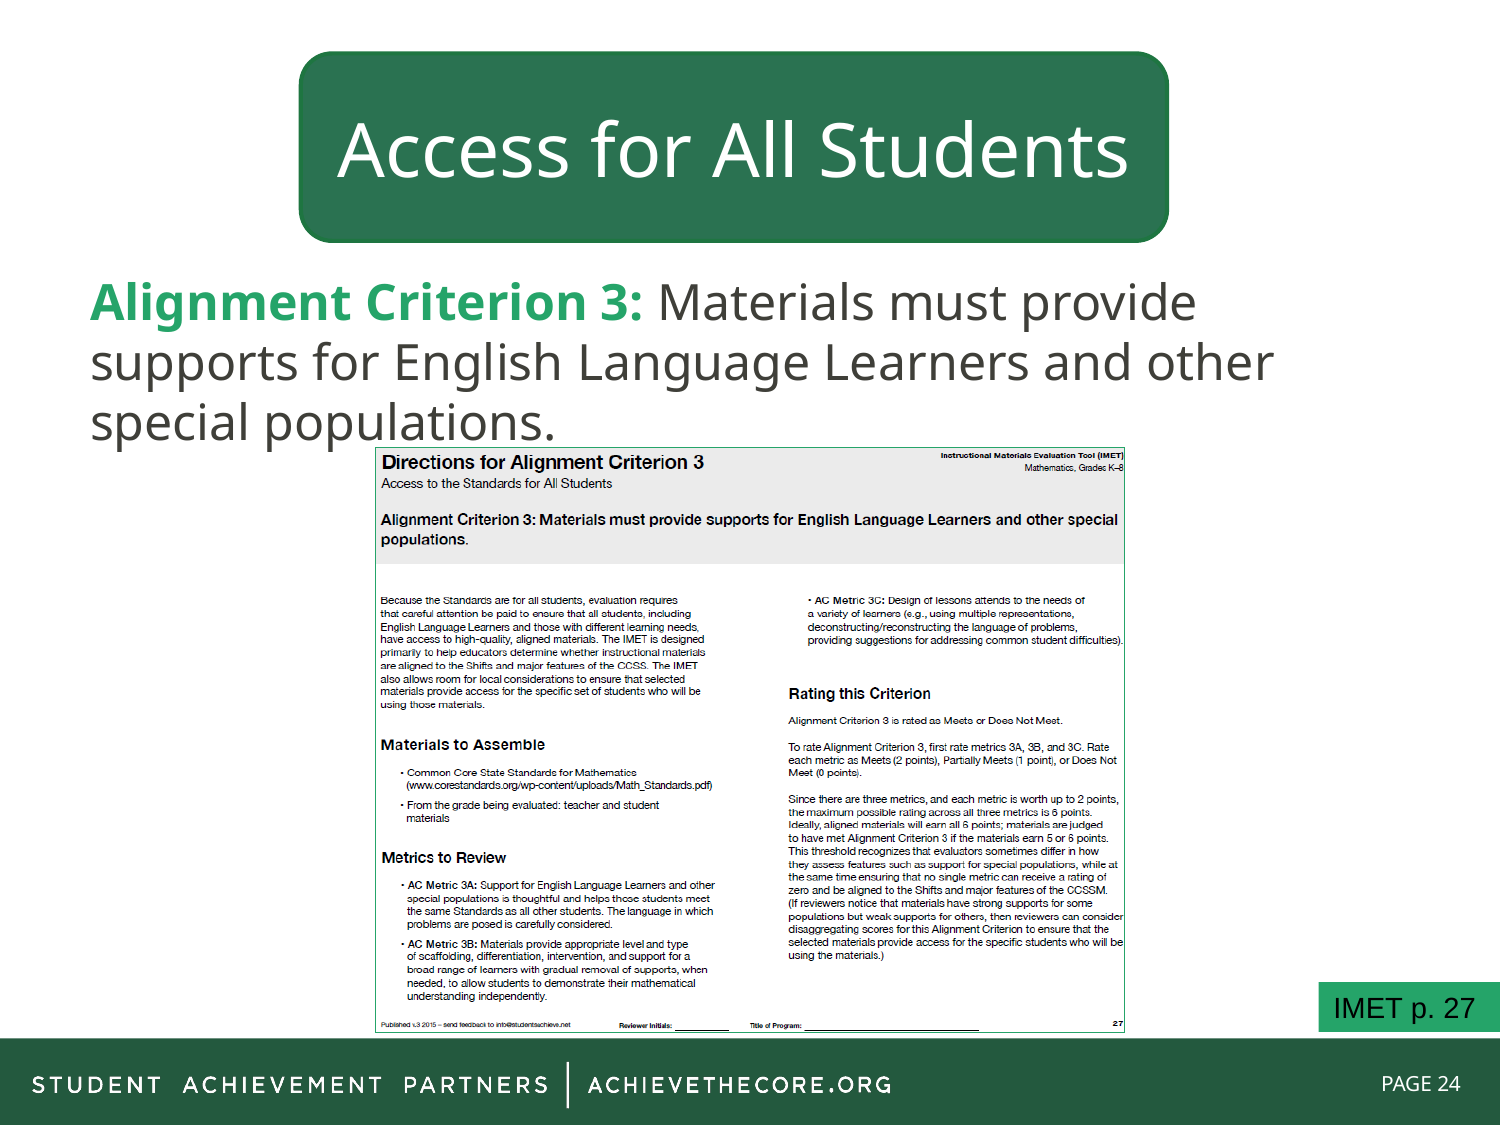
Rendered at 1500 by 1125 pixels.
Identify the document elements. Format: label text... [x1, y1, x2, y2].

picture [12, 1055, 911, 1112]
text_box Access for All Students [300, 53, 1168, 241]
text_box IMET p. 27 [1318, 982, 1500, 1032]
picture [374, 446, 1126, 1033]
list Alignment Criterion 3: Materials must provide supports for English Language Learners and other special populations. [75, 262, 1425, 1005]
